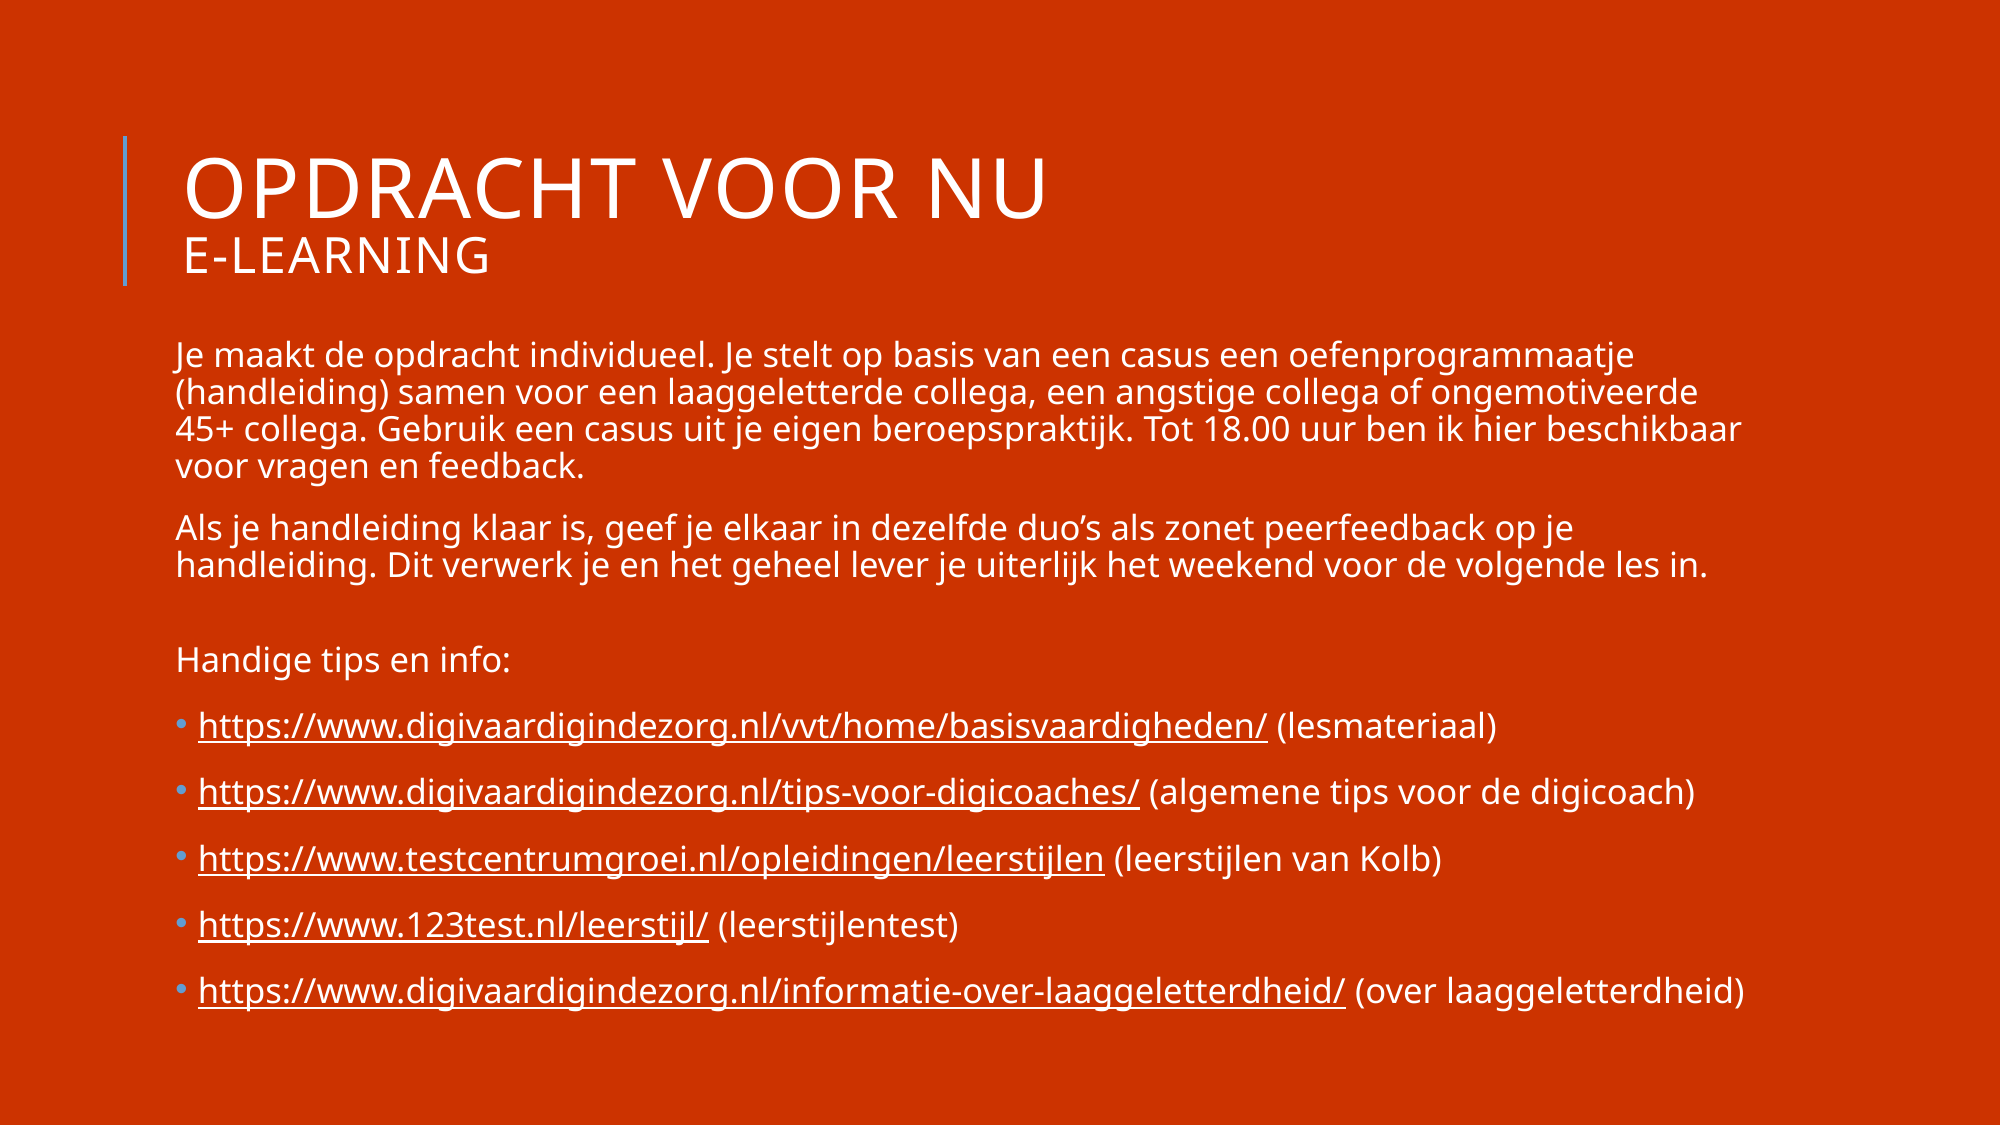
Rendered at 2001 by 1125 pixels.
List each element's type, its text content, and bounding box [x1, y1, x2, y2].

title Opdracht voor nu E-learning [168, 96, 1763, 329]
list Je maakt de opdracht individueel. Je stelt op basis van een casus een oefenprogrammaatje (handleiding) samen voor een laaggeletterde collega, een angstige collega of ongemotiveerde 45+ collega. Gebruik een casus uit je eigen beroepspraktijk. Tot 18.00 uur ben ik hier beschikbaar voor vragen en feedback. Als je handleiding klaar is, geef je elkaar in dezelfde duo’s als zonet peerfeedback op je handleiding. Dit verwerk je en het geheel lever je uiterlijk het weekend voor de volgende les in. Handige tips en info: https://www.digivaardigindezorg.nl/vvt/home/basisvaardigheden/ (lesmateriaal) https://www.digivaardigindezorg.nl/tips-voor-digicoaches/ (algemene tips voor de digicoach) https://www.testcentrumgroei.nl/opleidingen/leerstijlen (leerstijlen van Kolb) https://www.123test.nl/leerstijl/ (leerstijlentest) https://www.digivaardigindezorg.nl/informatie-over-laaggeletterdheid/ (over laaggeletterdheid) [168, 329, 1763, 1029]
